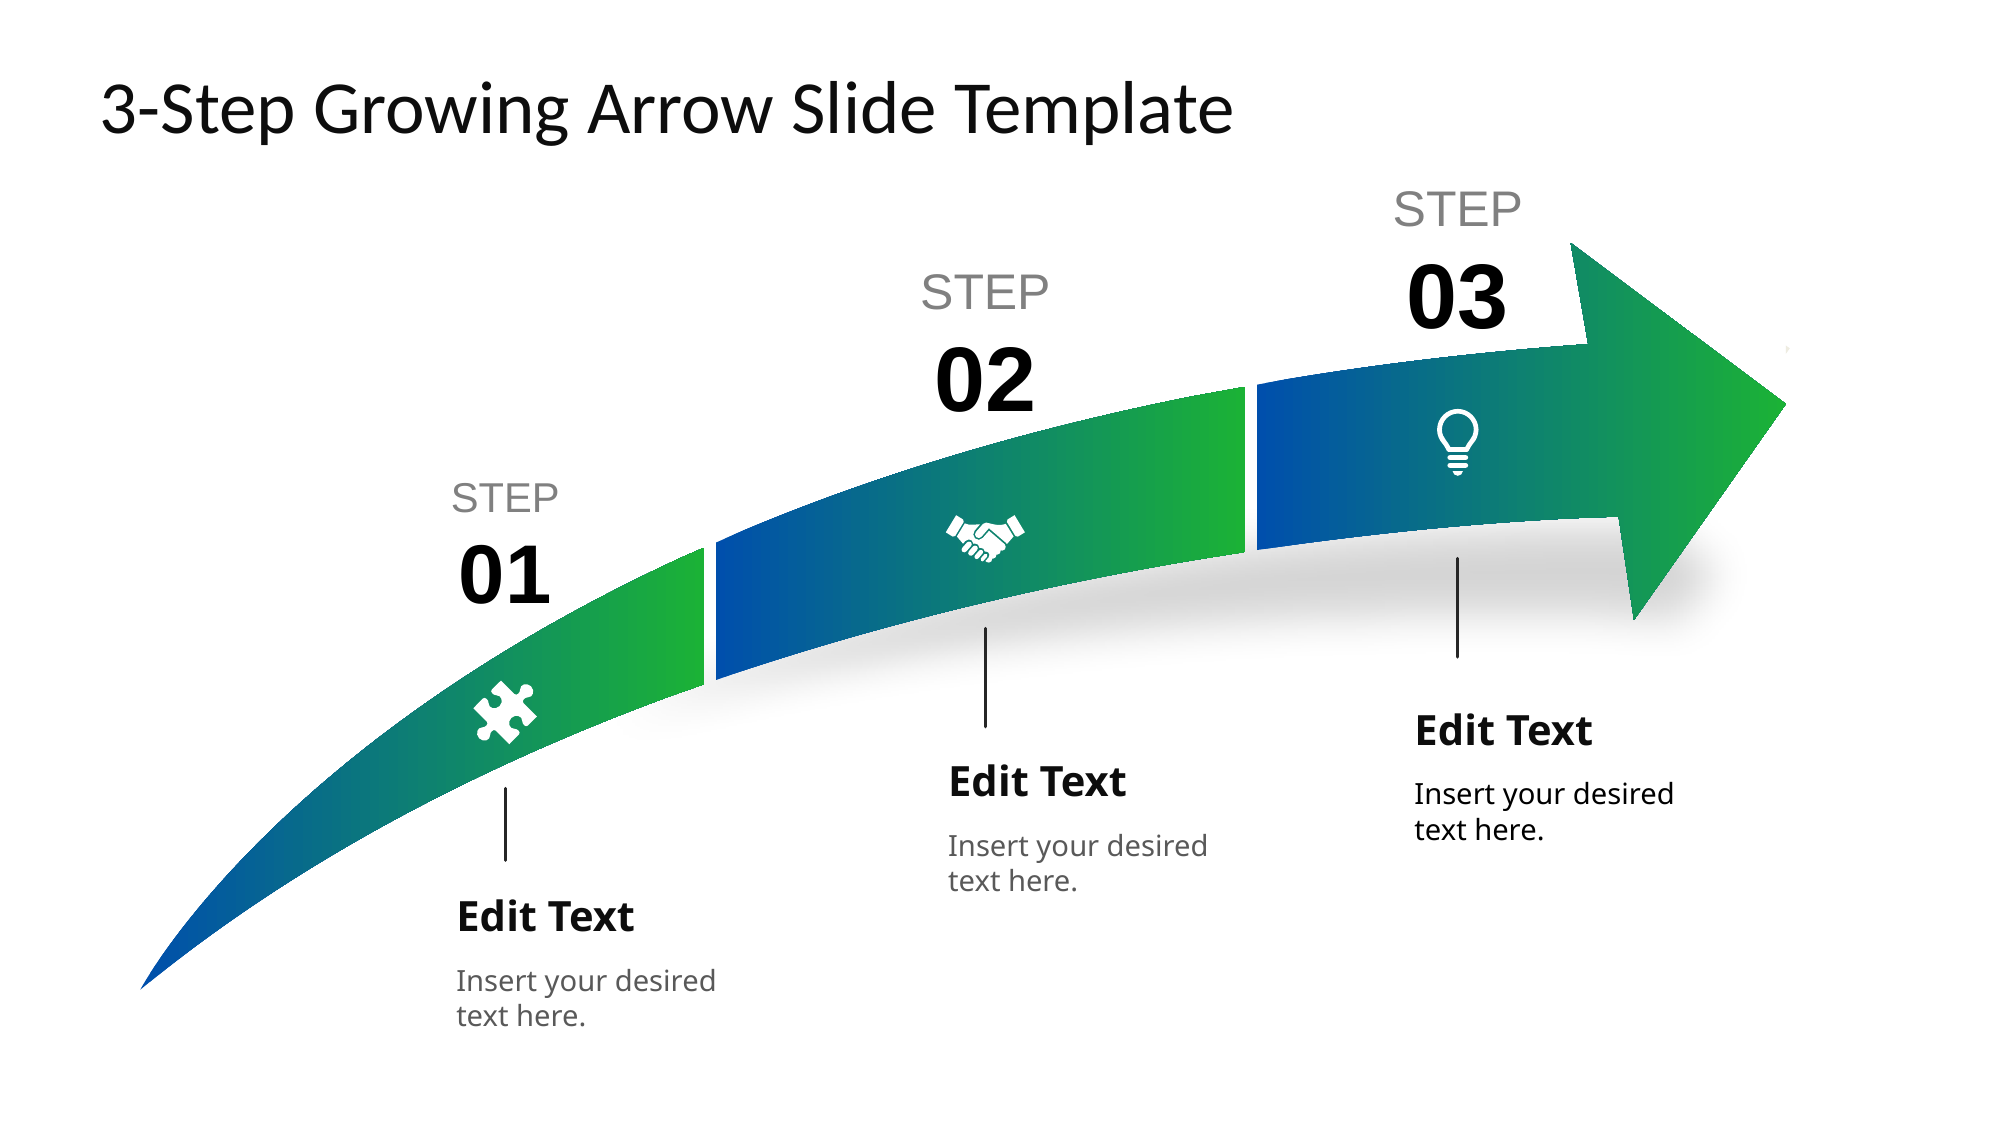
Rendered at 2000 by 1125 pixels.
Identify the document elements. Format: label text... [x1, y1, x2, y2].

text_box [1436, 408, 1479, 476]
text_box STEP 03 [1354, 186, 1562, 242]
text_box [945, 514, 1026, 563]
title 3-Step Growing Arrow Slide Template [99, 45, 1900, 162]
text_box Insert your desired text here. [456, 1001, 733, 1040]
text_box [139, 242, 1786, 990]
